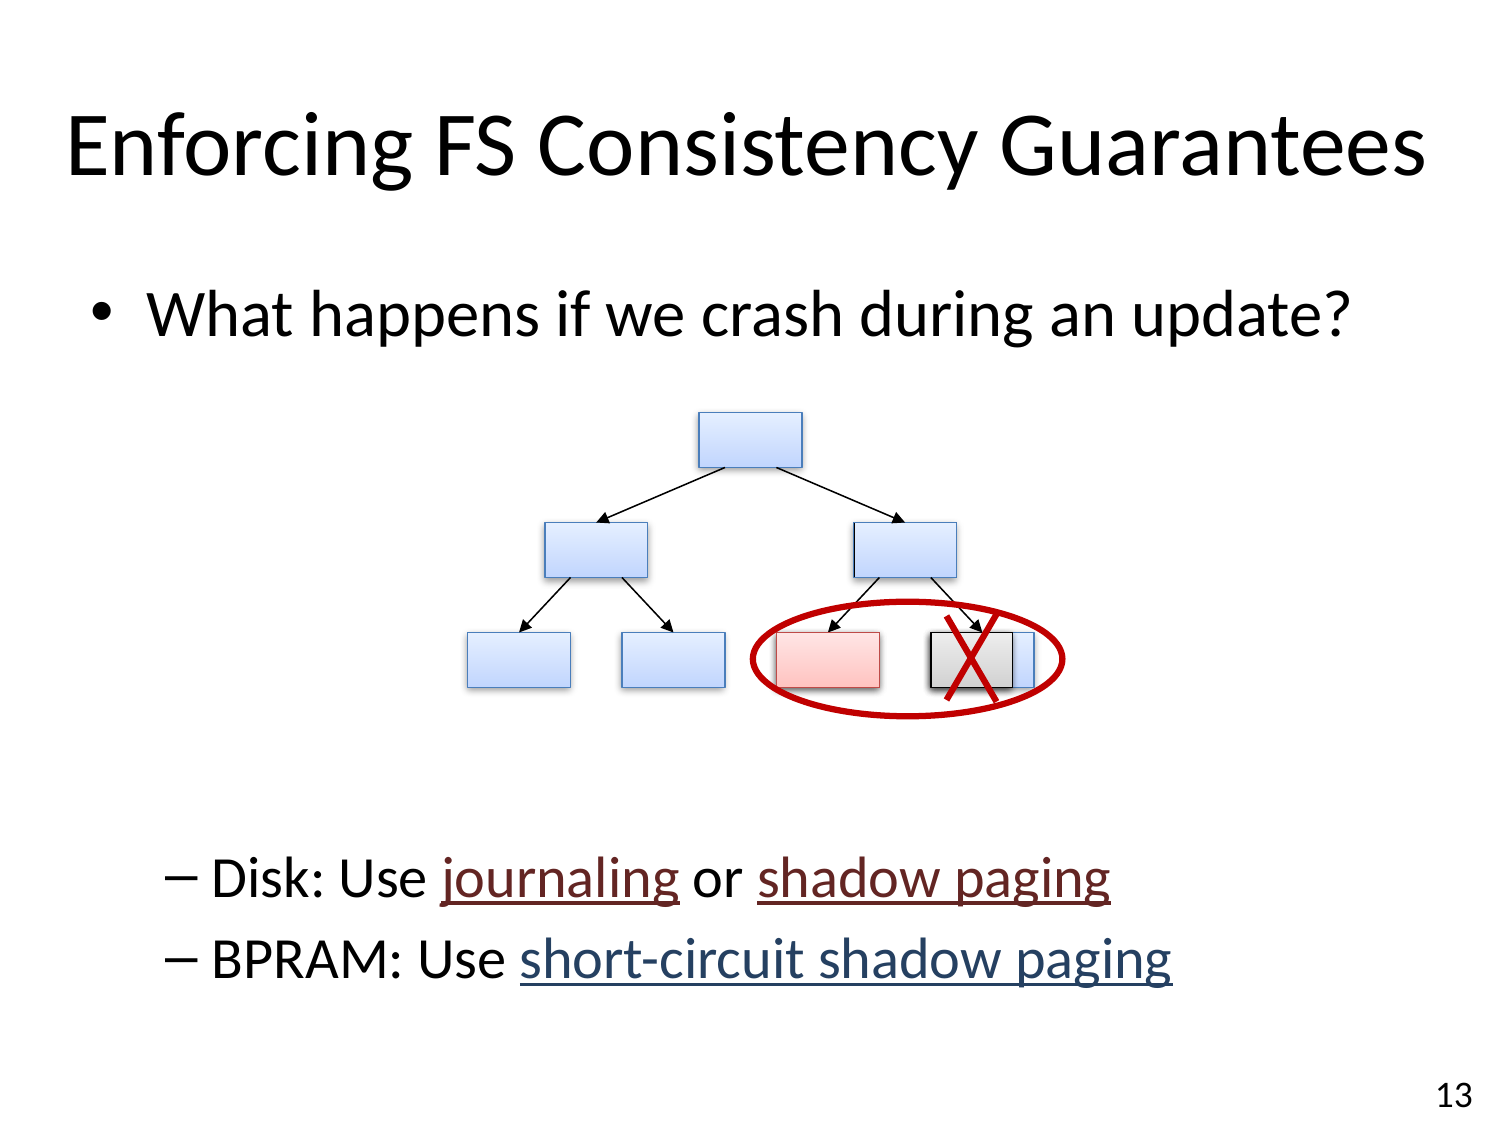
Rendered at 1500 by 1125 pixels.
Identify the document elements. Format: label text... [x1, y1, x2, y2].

text_box [467, 632, 571, 688]
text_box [517, 578, 573, 631]
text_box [928, 578, 985, 631]
text_box [853, 522, 957, 578]
text_box [750, 599, 984, 719]
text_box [946, 613, 997, 702]
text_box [596, 467, 726, 523]
text_box [698, 412, 803, 468]
text_box [930, 638, 941, 688]
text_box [619, 578, 676, 631]
slide_number 13 [1137, 1062, 1488, 1123]
title Enforcing FS Consistency Guarantees [39, 45, 1456, 233]
text_box [544, 522, 648, 578]
text_box [621, 632, 726, 688]
text_box Disk: Use journaling or shadow paging BPRAM: Use short-circuit shadow paging [75, 749, 1463, 1050]
list What happens if we crash during an update? [75, 262, 1463, 749]
text_box [990, 608, 1065, 708]
text_box [1002, 632, 1013, 688]
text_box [825, 578, 882, 631]
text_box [776, 467, 906, 523]
